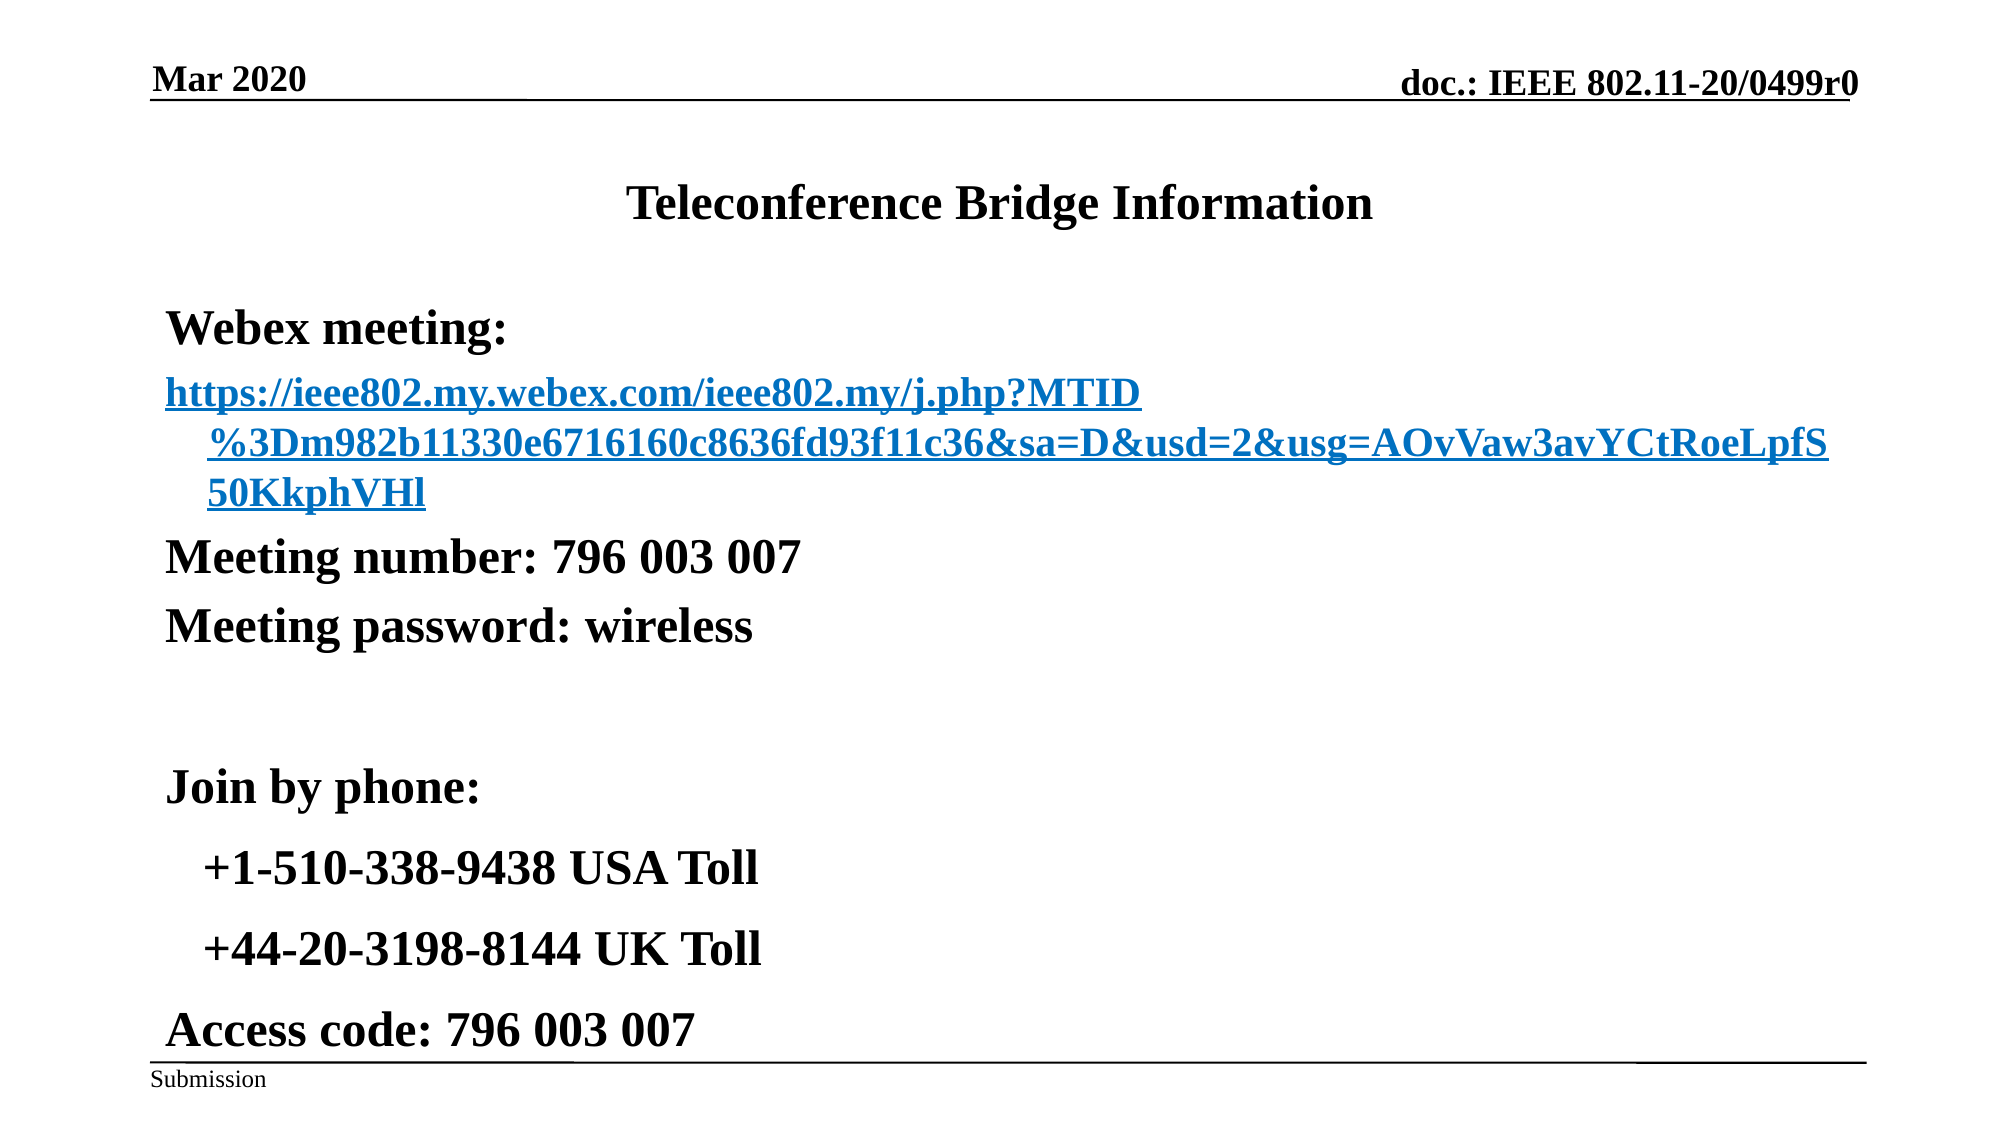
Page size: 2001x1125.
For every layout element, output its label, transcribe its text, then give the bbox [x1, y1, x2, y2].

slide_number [152, 54, 563, 100]
list Webex meeting: https://ieee802.my.webex.com/ieee802.my/j.php?MTID%3Dm982b11330e6716160c8636fd93f11c36&sa=D&usd=2&usg=AOvVaw3avYCtRoeLpfS50KkphVHl Meeting number: 796 003 007 Meeting password: wireless Join by phone: +1-510-338-9438 USA Toll +44-20-3198-8144 UK Toll Access code: 796 003 007 [149, 287, 1850, 1021]
title Teleconference Bridge Information [149, 112, 1850, 287]
